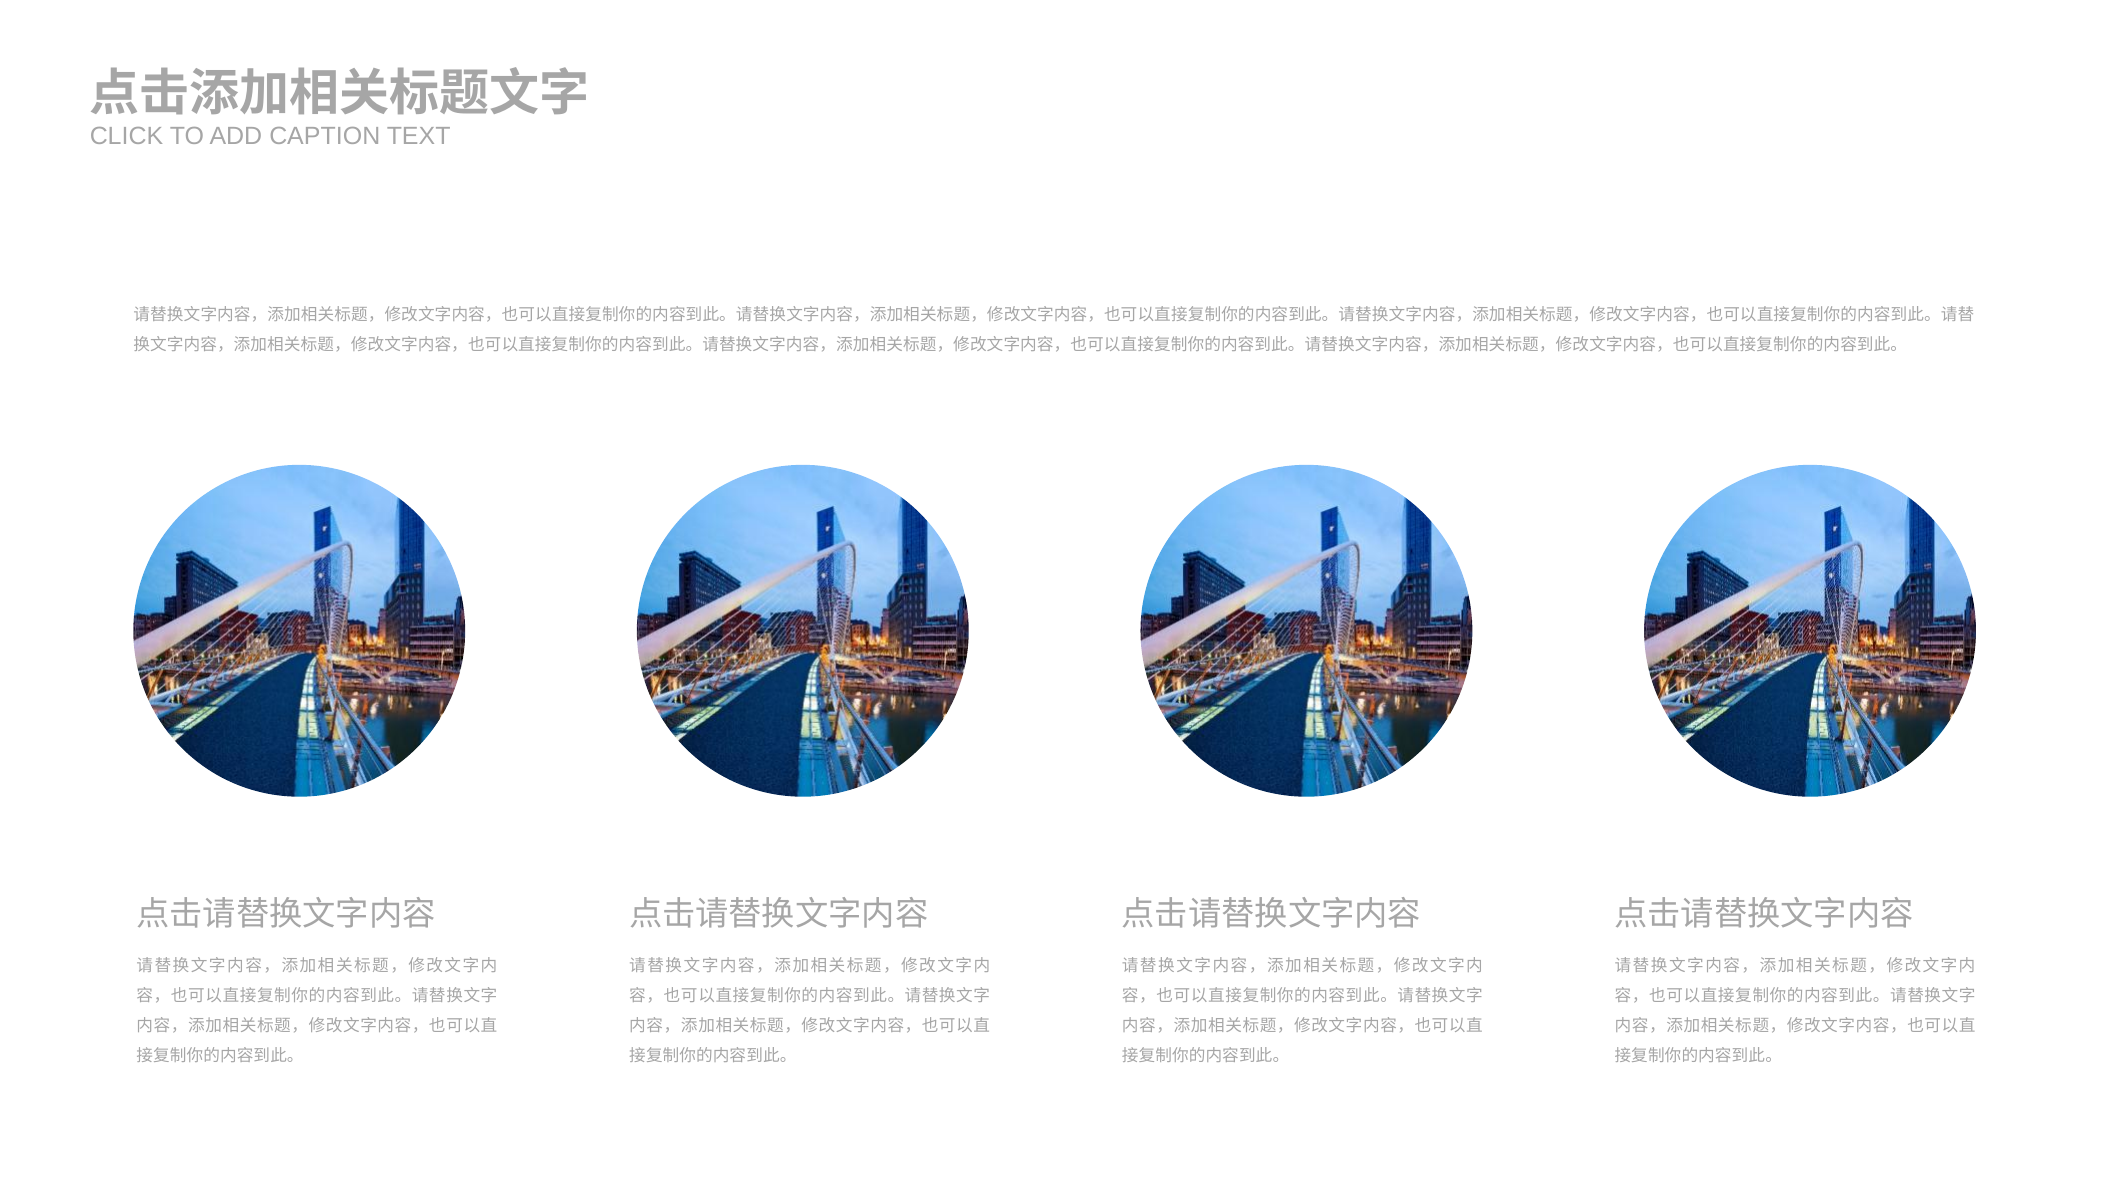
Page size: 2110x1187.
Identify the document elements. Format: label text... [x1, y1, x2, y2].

text_box 点击请替换文字内容 [136, 892, 439, 933]
text_box [635, 463, 970, 798]
text_box [132, 463, 467, 798]
text_box 请替换文字内容，添加相关标题，修改文字内容，也可以直接复制你的内容到此。请替换文字内容，添加相关标题，修改文字内容，也可以直接复制你的内容到此。请替换文字内容，添加相关标题，修改文字内容，也可以直接复制你的内容到此。请替换文字内容，添加相关标题，修改文字内容，也可以直接复制你的内容到此。请替换文字内容，添加相关标题，修改文字内容，也可以直接复制你的内容到此。请替换文字内容，添加相关标题，修改文字内容，也可以直接复制你的内容到此。 [133, 293, 1976, 354]
text_box 点击添加相关标题文字 [89, 60, 618, 121]
text_box 点击请替换文字内容 [629, 892, 932, 933]
text_box [1643, 463, 1978, 798]
text_box CLICK TO ADD CAPTION TEXT [89, 119, 524, 150]
text_box 请替换文字内容，添加相关标题，修改文字内容，也可以直接复制你的内容到此。请替换文字内容，添加相关标题，修改文字内容，也可以直接复制你的内容到此。 [136, 945, 498, 1065]
text_box 点击请替换文字内容 [1614, 892, 1917, 933]
text_box 请替换文字内容，添加相关标题，修改文字内容，也可以直接复制你的内容到此。请替换文字内容，添加相关标题，修改文字内容，也可以直接复制你的内容到此。 [1121, 945, 1484, 1065]
text_box 请替换文字内容，添加相关标题，修改文字内容，也可以直接复制你的内容到此。请替换文字内容，添加相关标题，修改文字内容，也可以直接复制你的内容到此。 [629, 945, 991, 1065]
text_box [1139, 463, 1474, 798]
text_box 点击请替换文字内容 [1121, 892, 1425, 933]
text_box 请替换文字内容，添加相关标题，修改文字内容，也可以直接复制你的内容到此。请替换文字内容，添加相关标题，修改文字内容，也可以直接复制你的内容到此。 [1614, 945, 1976, 1065]
